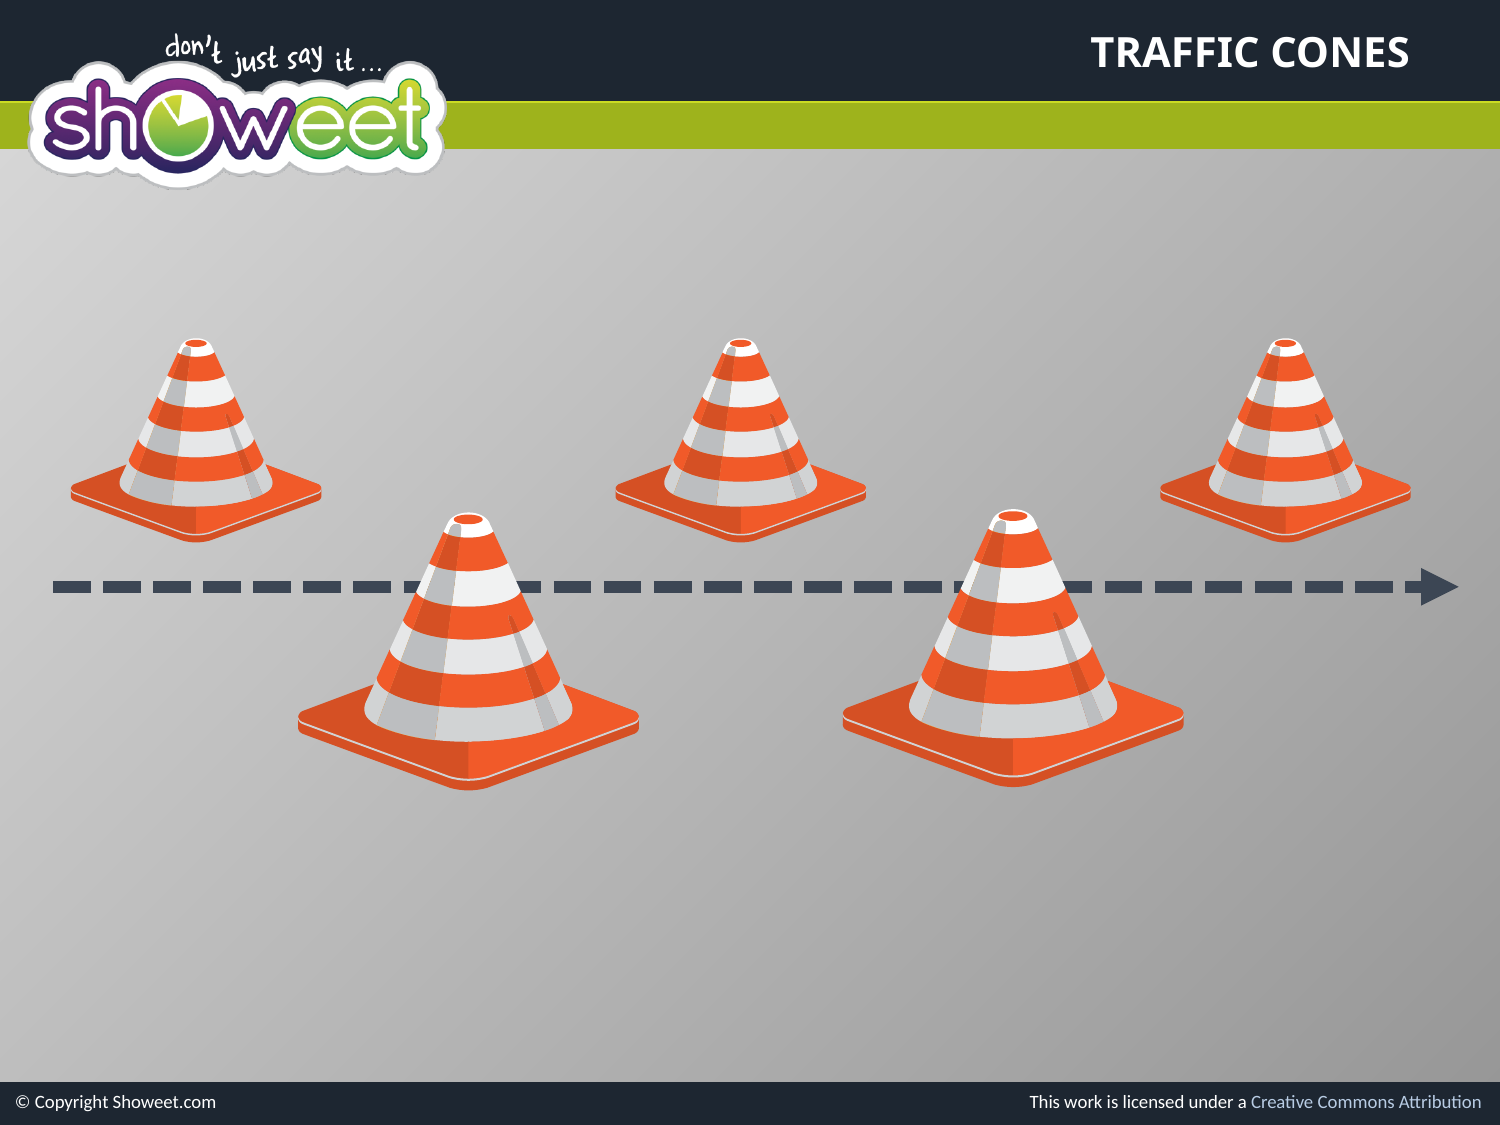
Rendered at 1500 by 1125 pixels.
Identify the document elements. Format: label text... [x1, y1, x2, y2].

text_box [1160, 338, 1411, 543]
title Traffic Cones [478, 0, 1425, 102]
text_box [842, 508, 1184, 788]
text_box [70, 338, 322, 543]
picture [18, 30, 455, 192]
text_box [297, 512, 640, 791]
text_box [615, 338, 867, 543]
